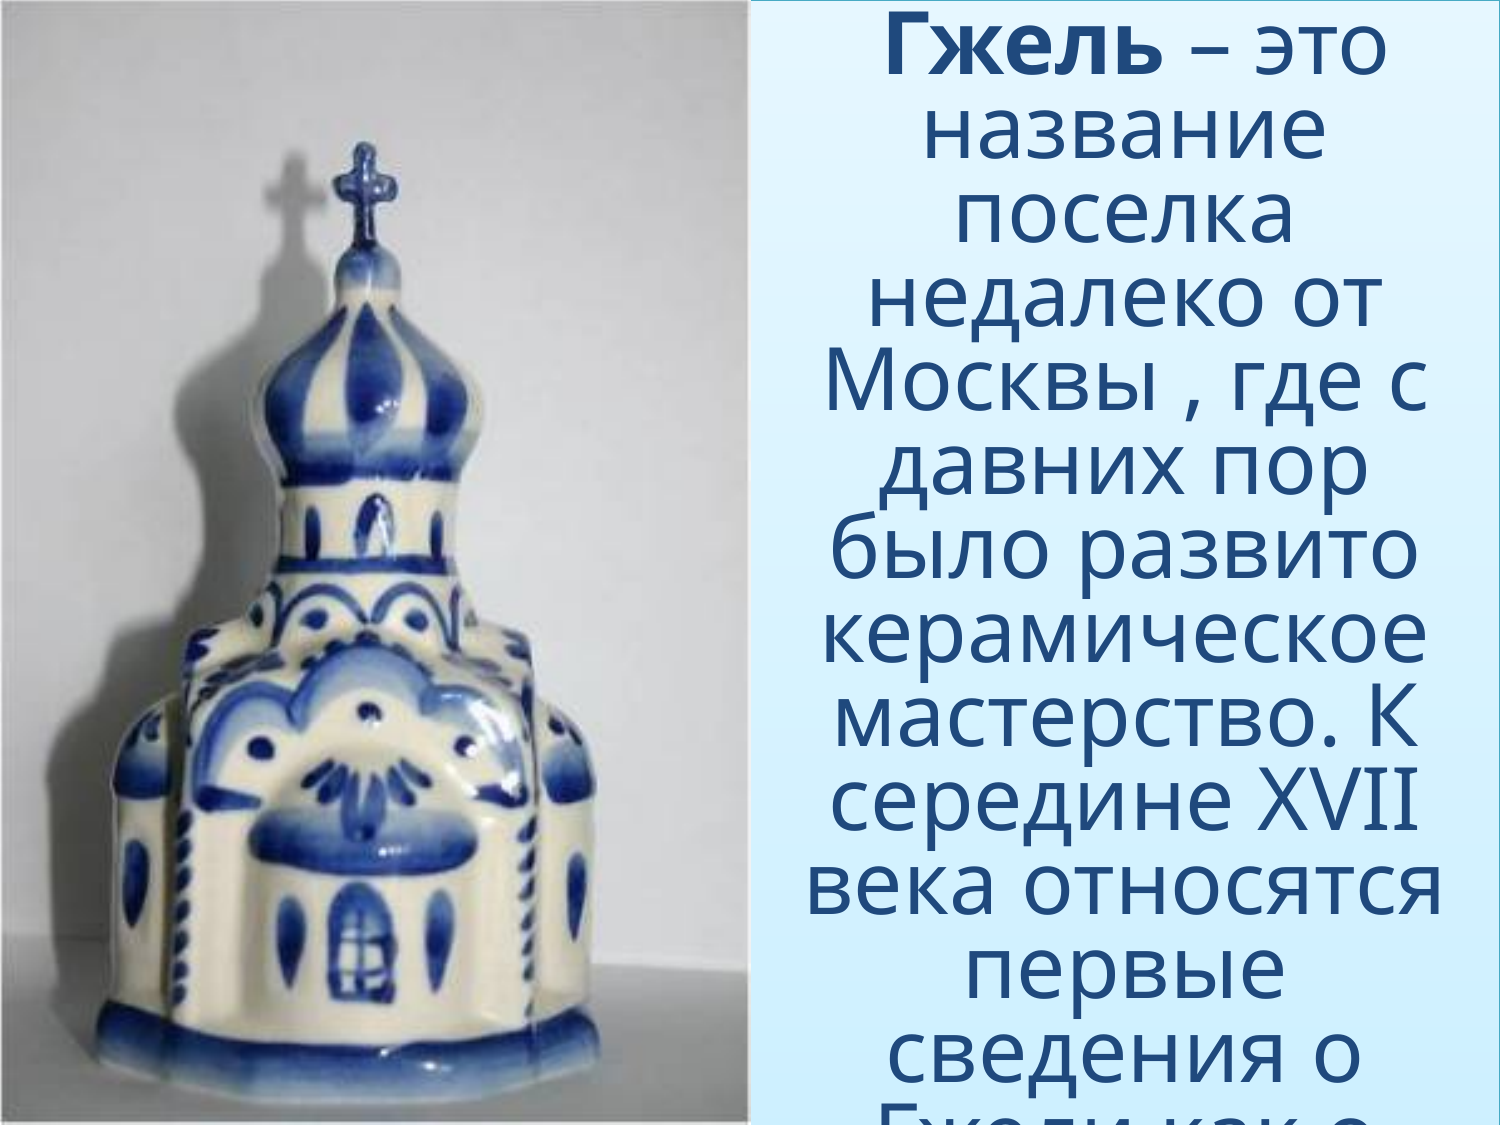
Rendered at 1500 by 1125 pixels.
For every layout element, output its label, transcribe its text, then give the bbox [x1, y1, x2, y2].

picture [0, 0, 751, 1125]
text_box Гжель – это название поселка недалеко от Москвы , где с давних пор было развито керамическое мастерство. К середине XVII века относятся первые сведения о Гжели как о местности, богатой хорошими глинами. В 1724 году в Гжели появился первый завод. [753, 0, 1500, 1125]
